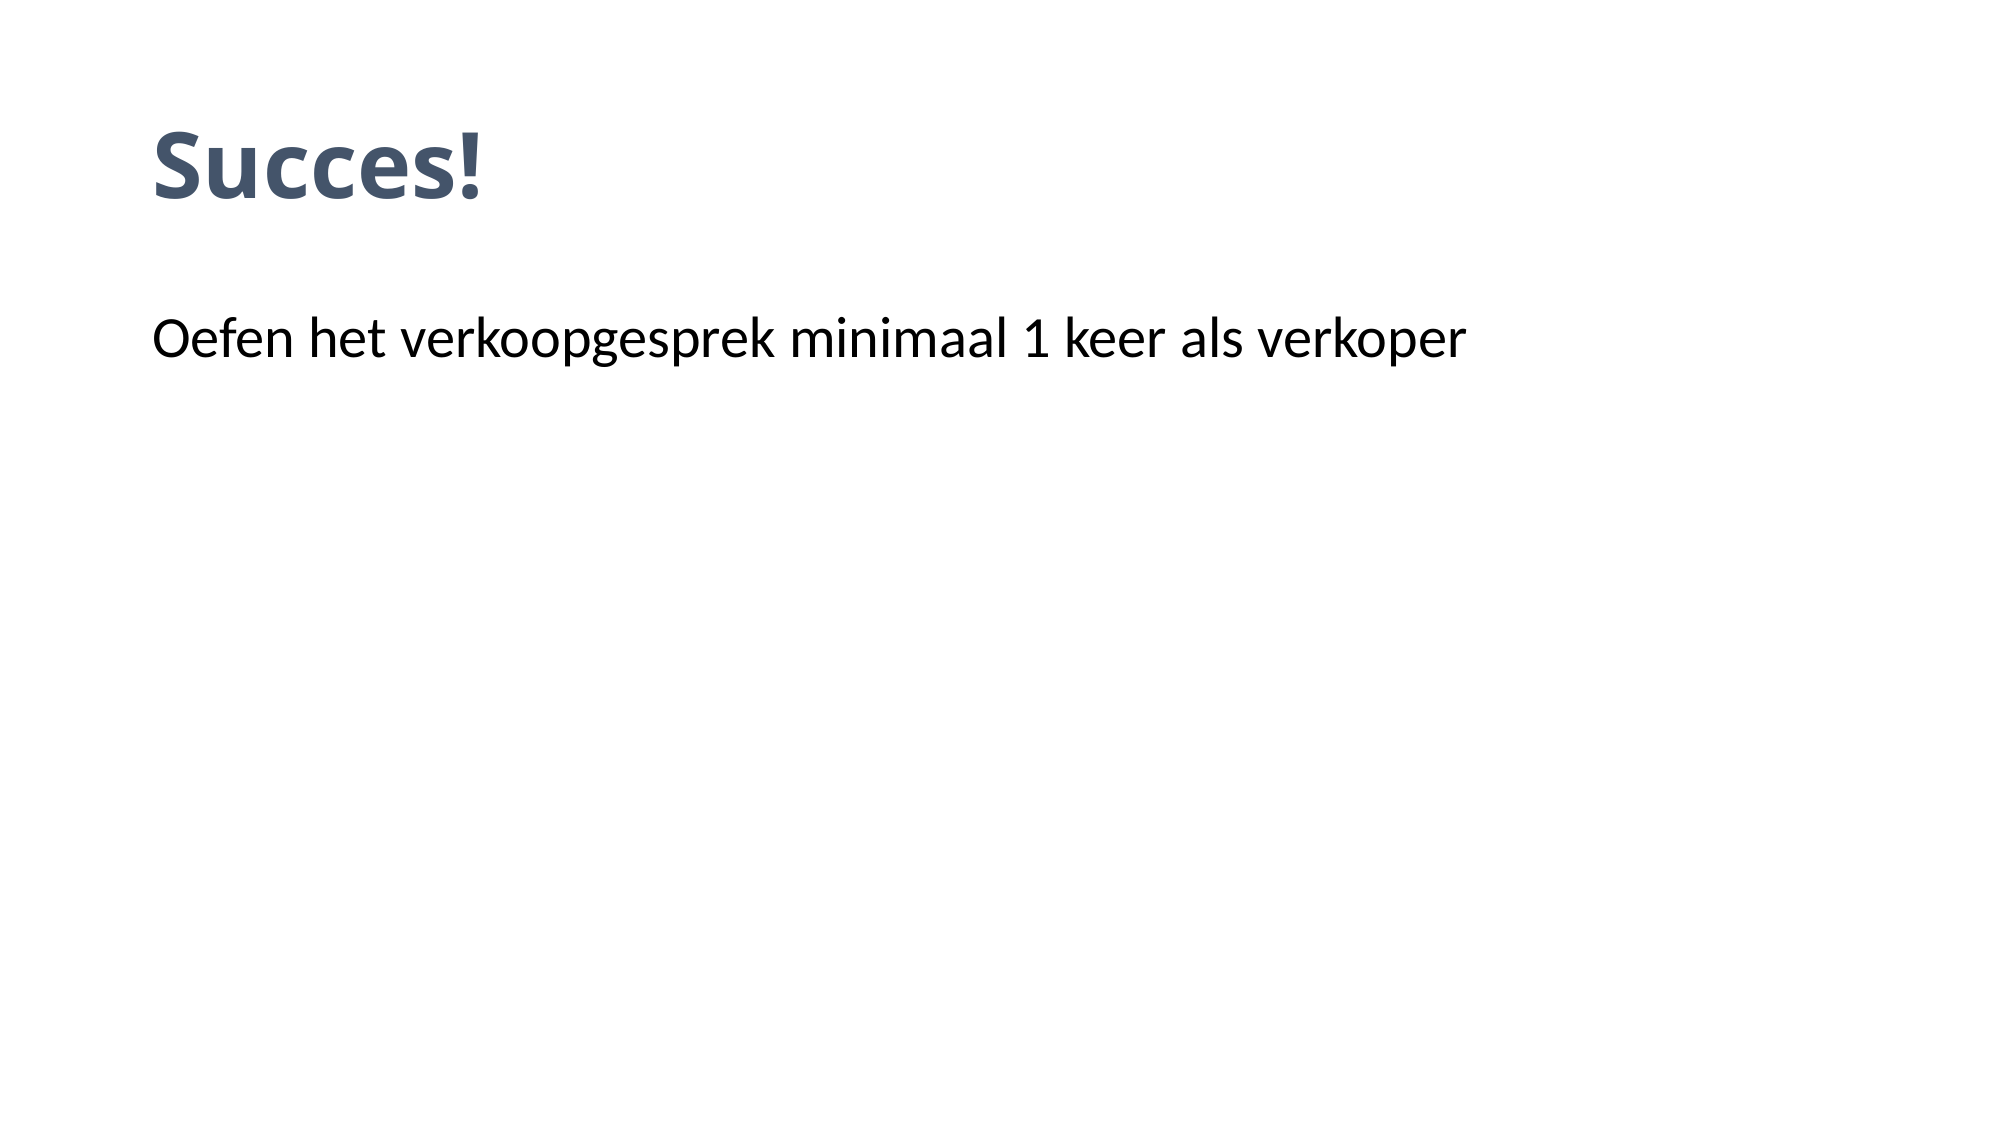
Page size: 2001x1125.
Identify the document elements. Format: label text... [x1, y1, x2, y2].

title Succes! [137, 59, 1863, 278]
list Oefen het verkoopgesprek minimaal 1 keer als verkoper [137, 299, 1863, 1014]
